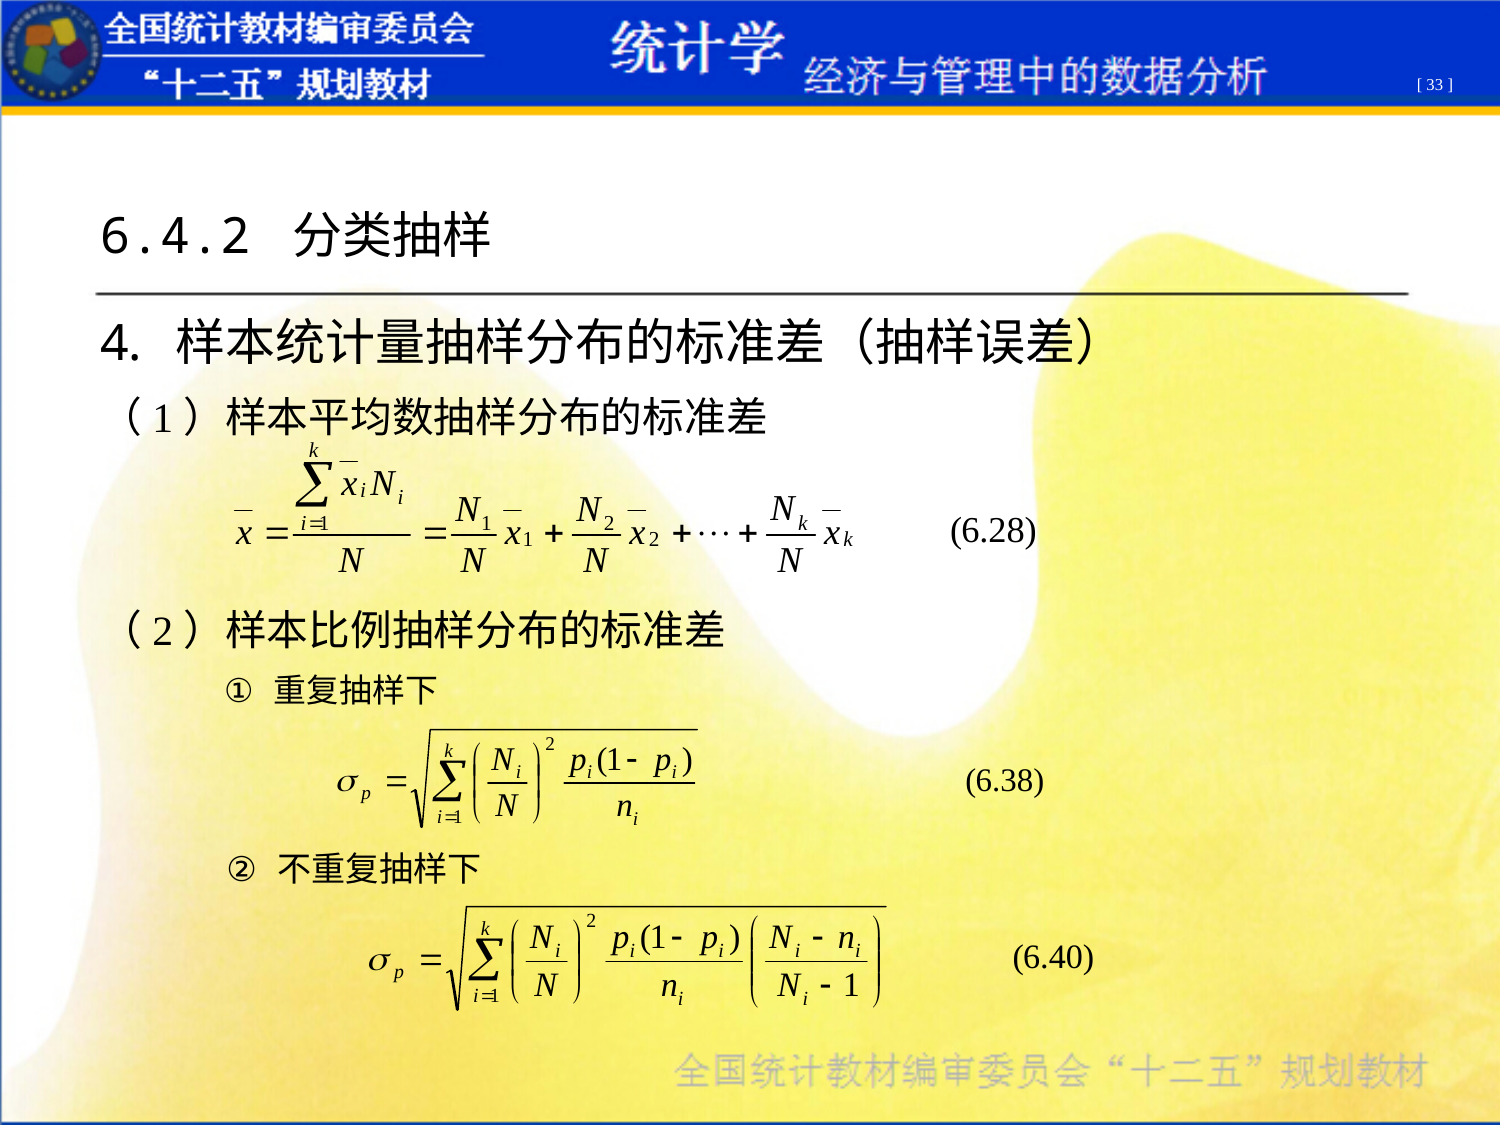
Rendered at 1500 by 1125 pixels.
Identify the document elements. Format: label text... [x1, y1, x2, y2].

text_box [ 33 ] [1364, 66, 1468, 142]
picture [0, 1, 1500, 1125]
text_box 6.4.2 分类抽样 [85, 196, 1468, 271]
text_box 样本统计量抽样分布的标准差（抽样误差） （1）样本平均数抽样分布的标准差 （2）样本比例抽样分布的标准差 [85, 302, 1447, 803]
